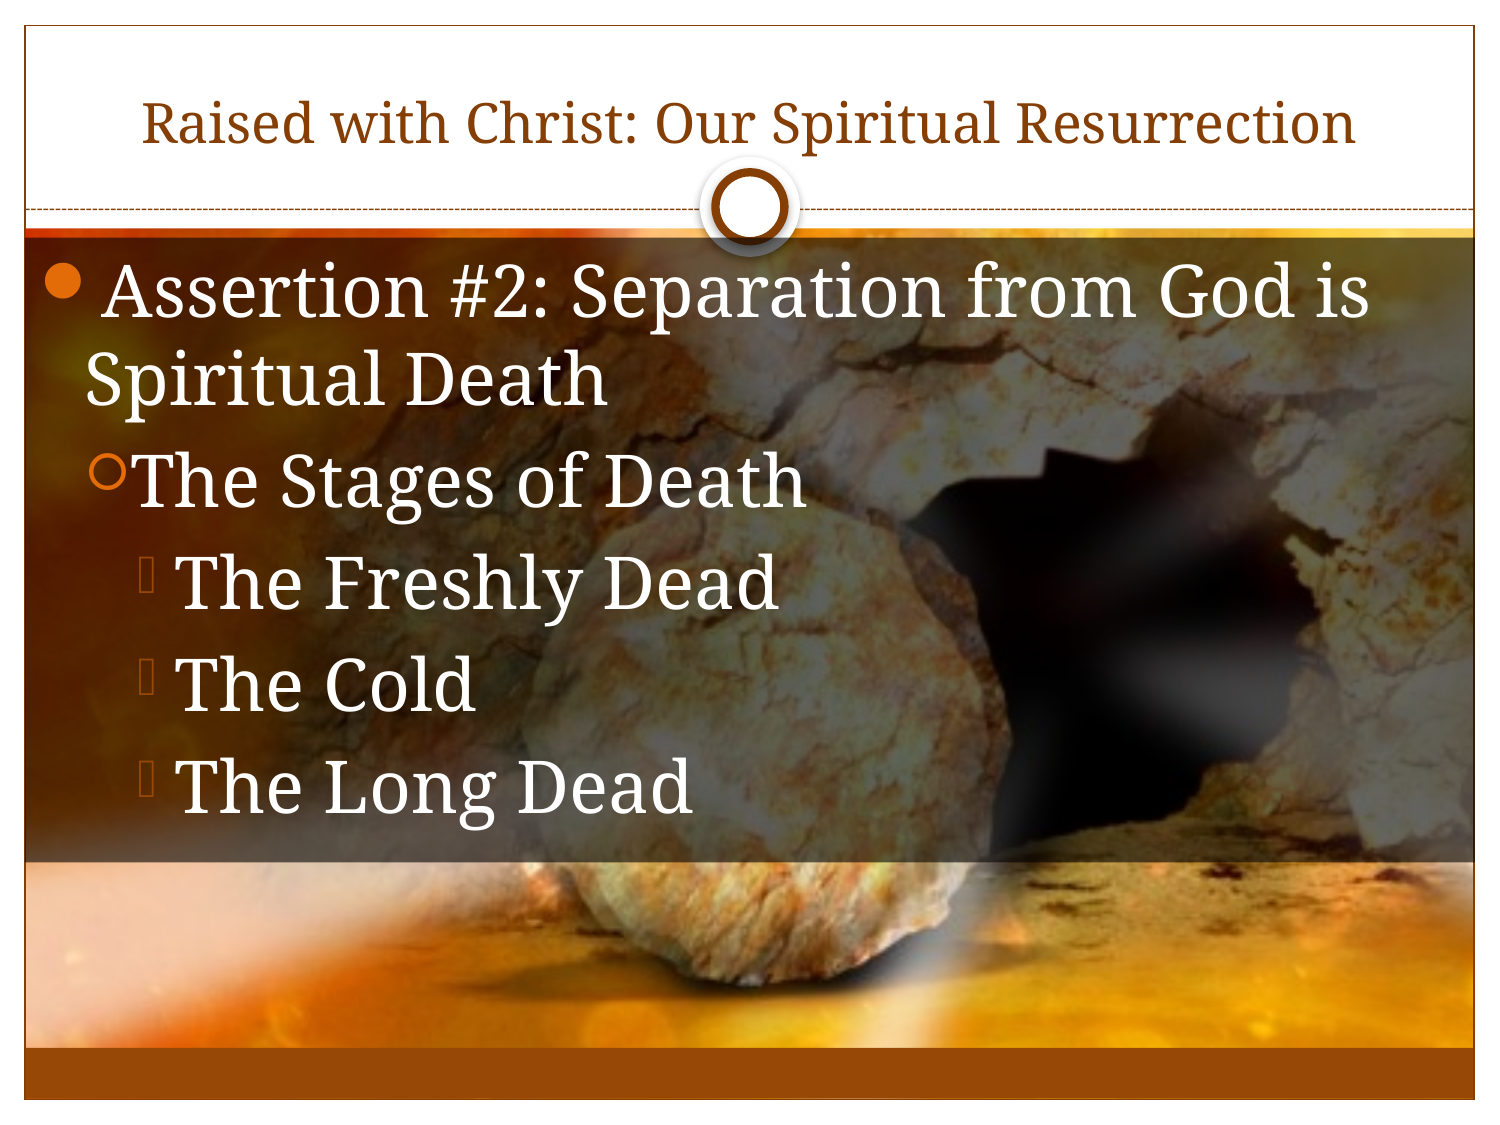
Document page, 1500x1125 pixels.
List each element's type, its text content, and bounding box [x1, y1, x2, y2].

title Raised with Christ: Our Spiritual Resurrection [24, 37, 1475, 162]
picture [26, 863, 1473, 1047]
picture [26, 229, 709, 237]
picture [791, 229, 1473, 237]
list Assertion #2: Separation from God is Spiritual Death The Stages of Death The Freshly Dead The Cold The Long Dead [24, 237, 1475, 863]
